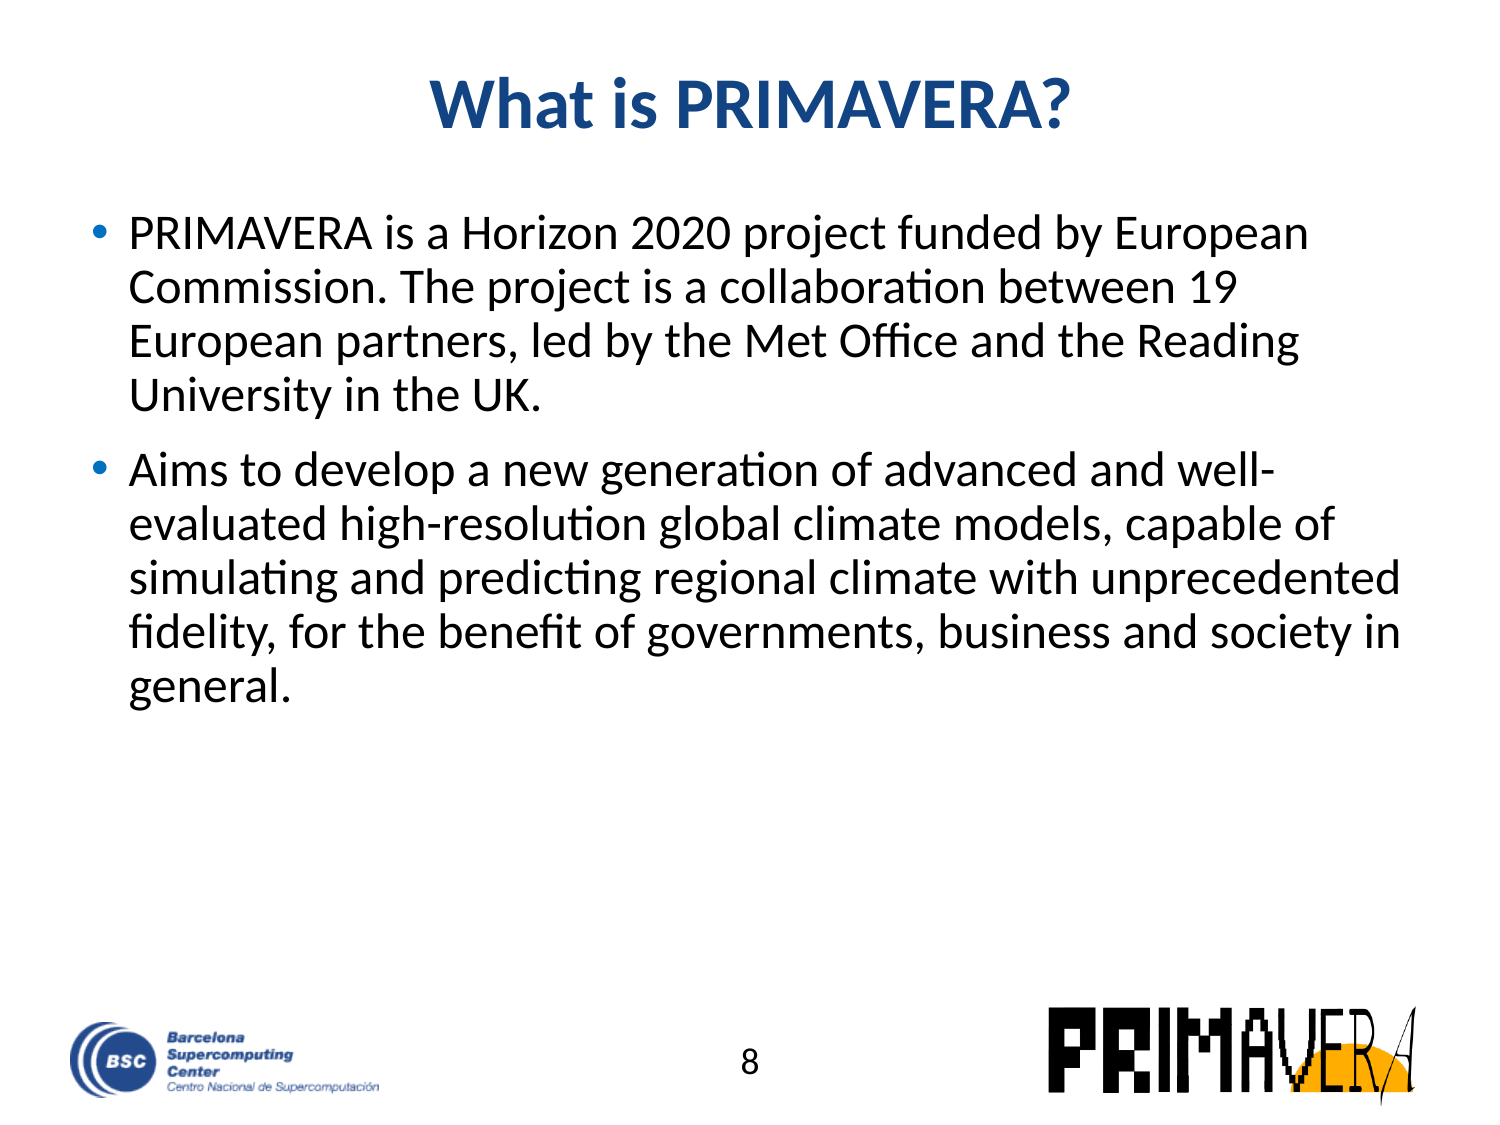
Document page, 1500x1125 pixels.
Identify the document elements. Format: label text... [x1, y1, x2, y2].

list PRIMAVERA is a Horizon 2020 project funded by European Commission. The project is a collaboration between 19 European partners, led by the Met Office and the Reading University in the UK. Aims to develop a new generation of advanced and well-evaluated high-resolution global climate models, capable of simulating and predicting regional climate with unprecedented fidelity, for the benefit of governments, business and society in general. [76, 199, 1427, 993]
picture [70, 1022, 379, 1098]
picture [1034, 991, 1430, 1106]
title What is PRIMAVERA? [76, 35, 1427, 174]
